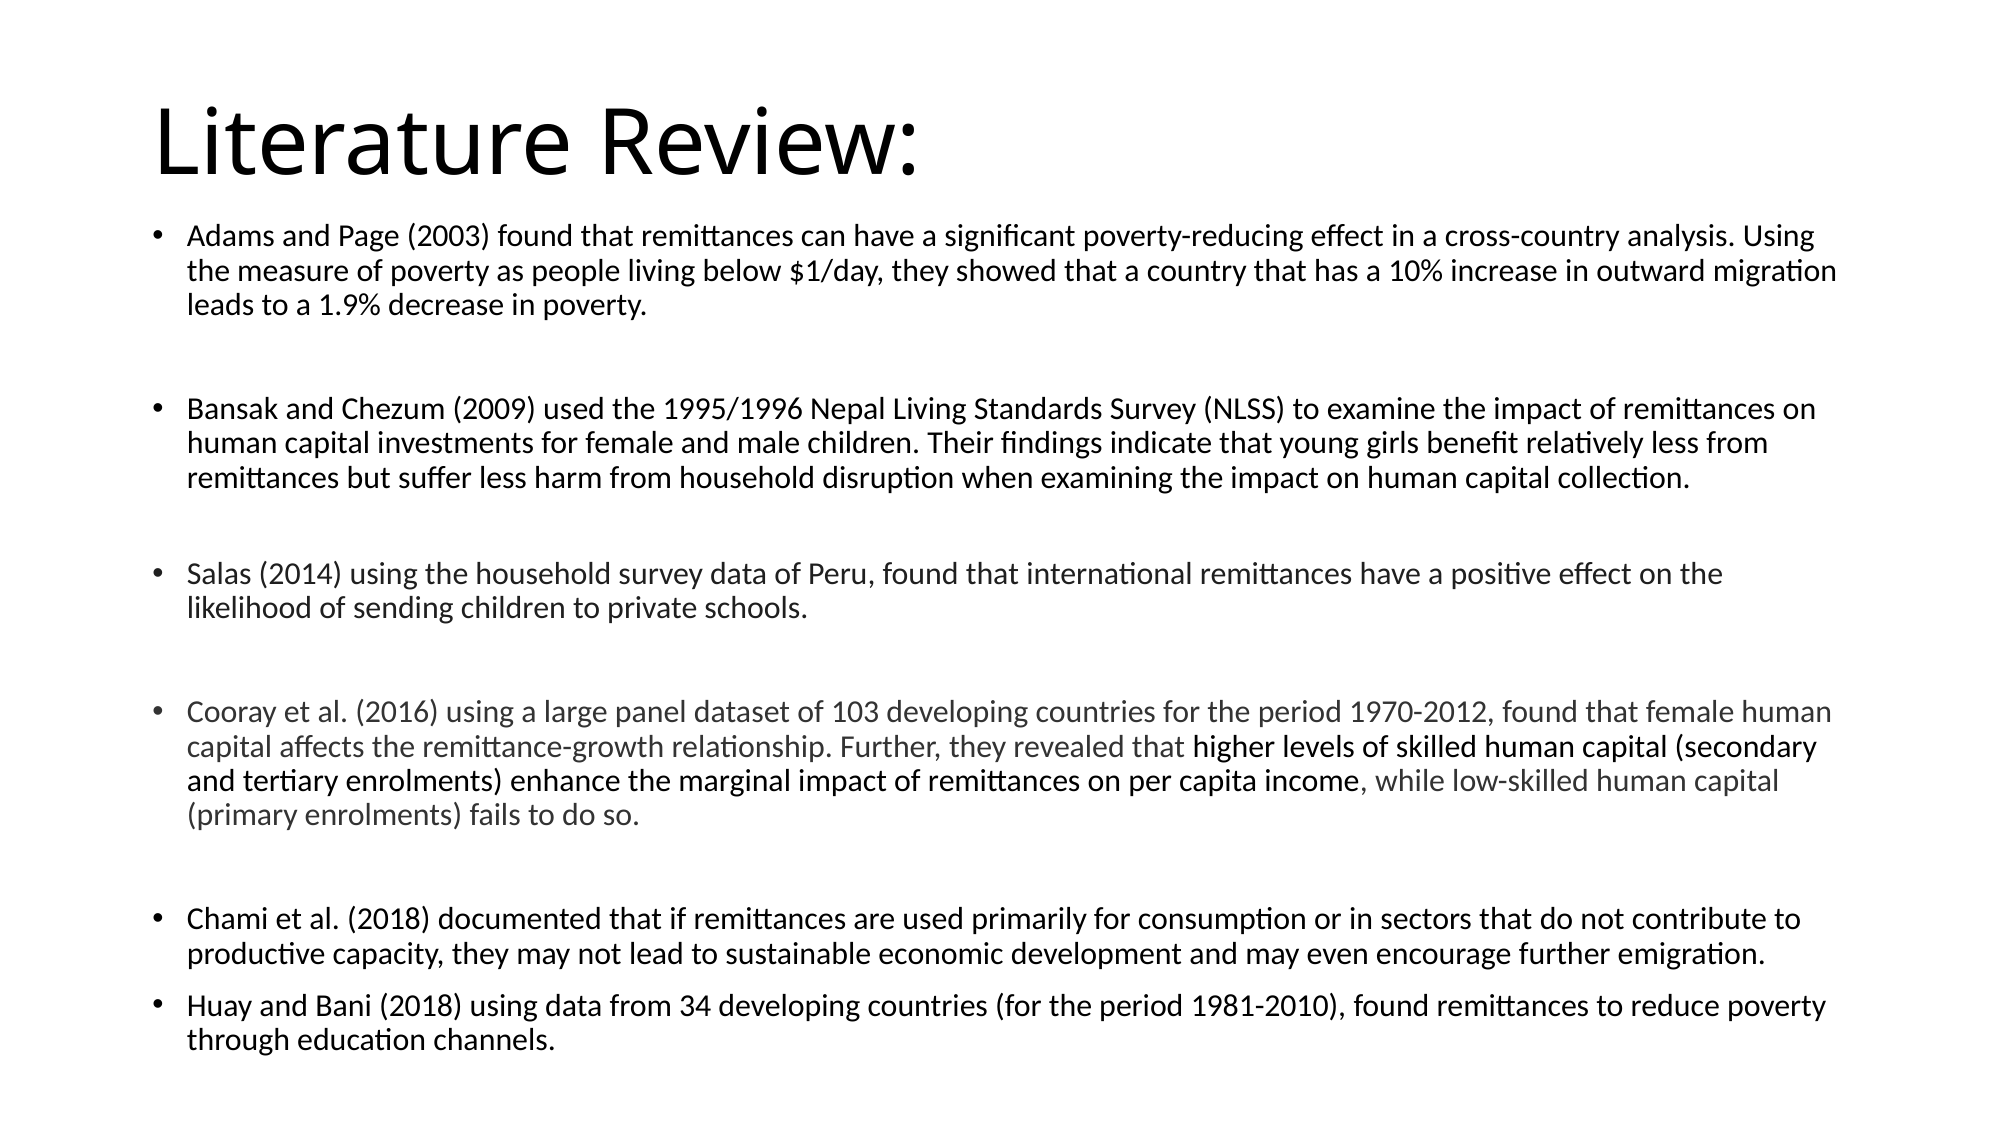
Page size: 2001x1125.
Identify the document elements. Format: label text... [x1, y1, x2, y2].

list Adams and Page (2003) found that remittances can have a significant poverty-reducing effect in a cross-country analysis. Using the measure of poverty as people living below $1/day, they showed that a country that has a 10% increase in outward migration leads to a 1.9% decrease in poverty. Bansak and Chezum (2009) used the 1995/1996 Nepal Living Standards Survey (NLSS) to examine the impact of remittances on human capital investments for female and male children. Their findings indicate that young girls benefit relatively less from remittances but suffer less harm from household disruption when examining the impact on human capital collection. Salas (2014) using the household survey data of Peru, found that international remittances have a positive effect on the likelihood of sending children to private schools. Cooray et al. (2016) using a large panel dataset of 103 developing countries for the period 1970-2012, found that female human capital affects the remittance-growth relationship. Further, they revealed that higher levels of skilled human capital (secondary and tertiary enrolments) enhance the marginal impact of remittances on per capita income, while low-skilled human capital (primary enrolments) fails to do so. Chami et al. (2018) documented that if remittances are used primarily for consumption or in sectors that do not contribute to productive capacity, they may not lead to sustainable economic development and may even encourage further emigration. Huay and Bani (2018) using data from 34 developing countries (for the period 1981-2010), found remittances to reduce poverty through education channels. [137, 211, 1863, 1078]
title Literature Review: [137, 59, 1863, 211]
